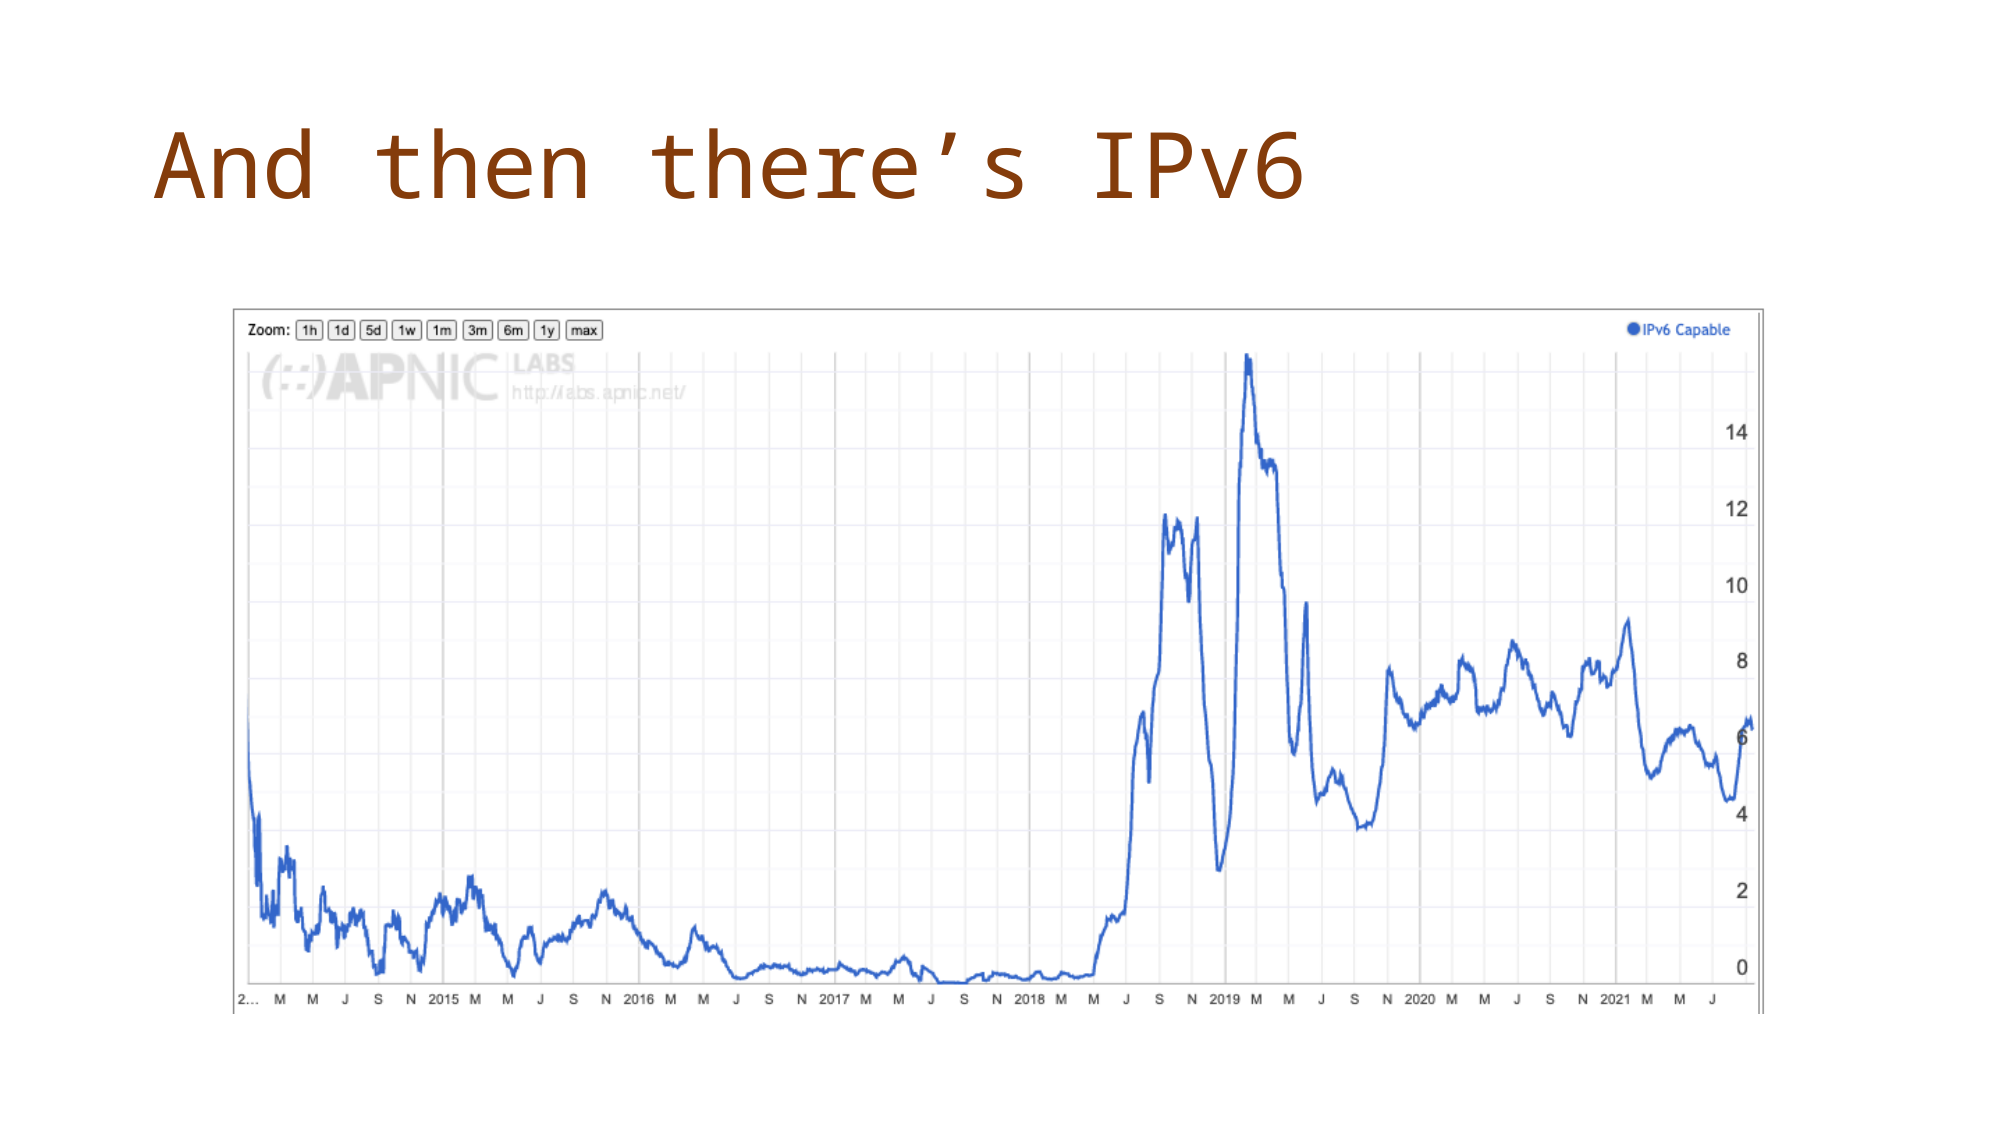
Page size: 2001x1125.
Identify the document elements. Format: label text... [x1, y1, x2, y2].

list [222, 299, 1778, 1014]
title And then there’s IPv6 [137, 59, 1863, 278]
